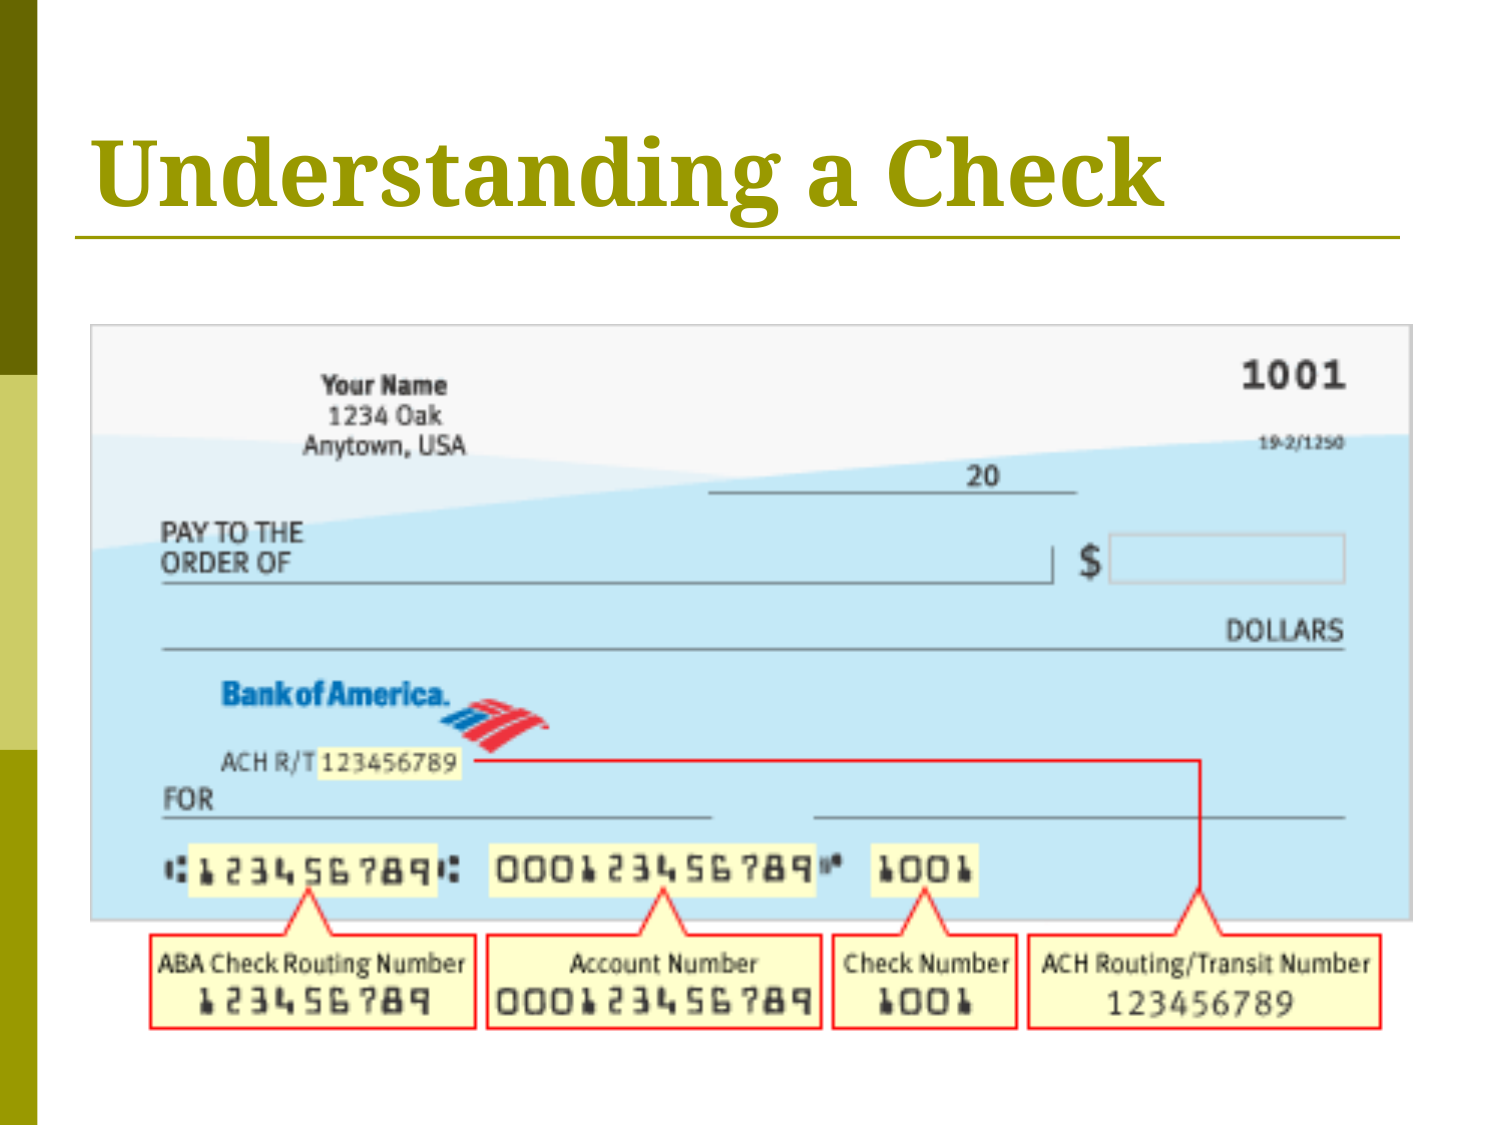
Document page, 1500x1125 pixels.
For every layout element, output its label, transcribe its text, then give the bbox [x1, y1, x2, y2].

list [90, 324, 1413, 1077]
title Understanding a Check [74, 45, 1426, 233]
